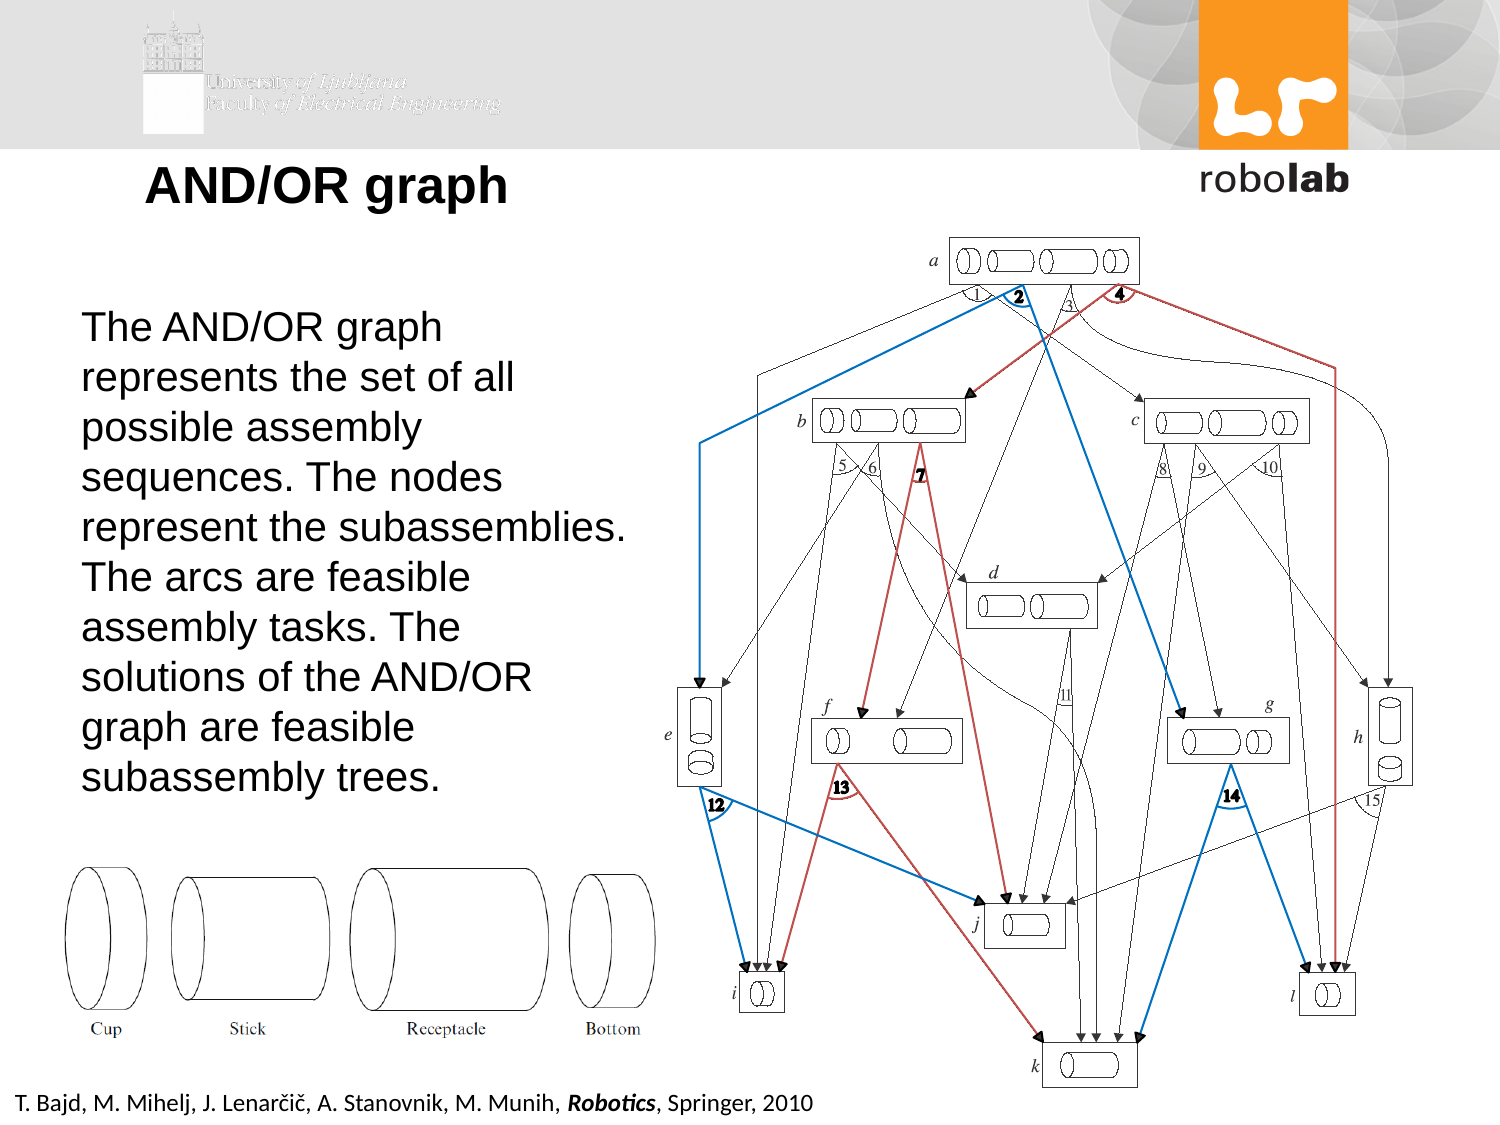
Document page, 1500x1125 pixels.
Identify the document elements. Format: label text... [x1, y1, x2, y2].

text_box The AND/OR graph represents the set of all possible assembly sequences. The nodes represent the subassemblies. The arcs are feasible assembly tasks. The solutions of the AND/OR graph are feasible subassembly trees. [66, 292, 650, 808]
picture [143, 10, 501, 94]
title AND/OR graph [129, 94, 1311, 272]
picture [998, 0, 1500, 196]
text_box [664, 237, 1413, 1088]
picture [40, 862, 663, 1054]
